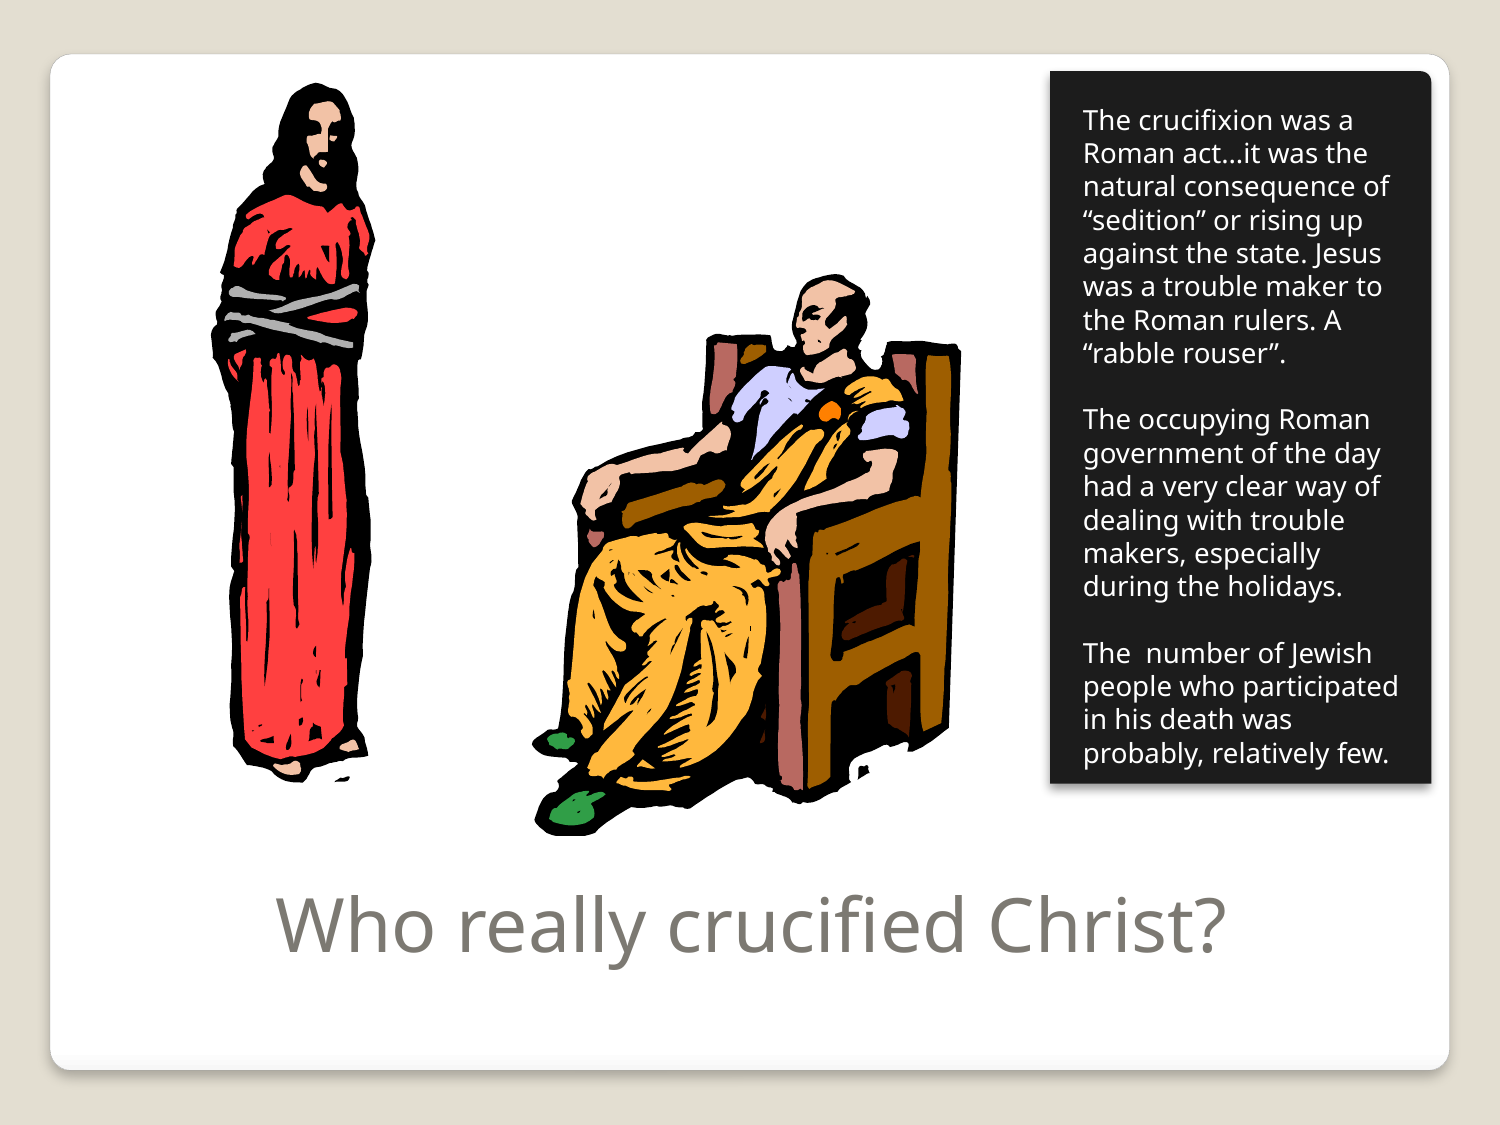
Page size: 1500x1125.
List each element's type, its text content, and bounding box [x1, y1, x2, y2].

picture [206, 66, 974, 837]
list The crucifixion was a Roman act…it was the natural consequence of “sedition” or rising up against the state. Jesus was a trouble maker to the Roman rulers. A “rabble rouser”. The occupying Roman government of the day had a very clear way of dealing with trouble makers, especially during the holidays. The number of Jewish people who participated in his death was probably, relatively few. [1060, 87, 1428, 779]
title Who really crucified Christ? [76, 869, 1427, 1043]
